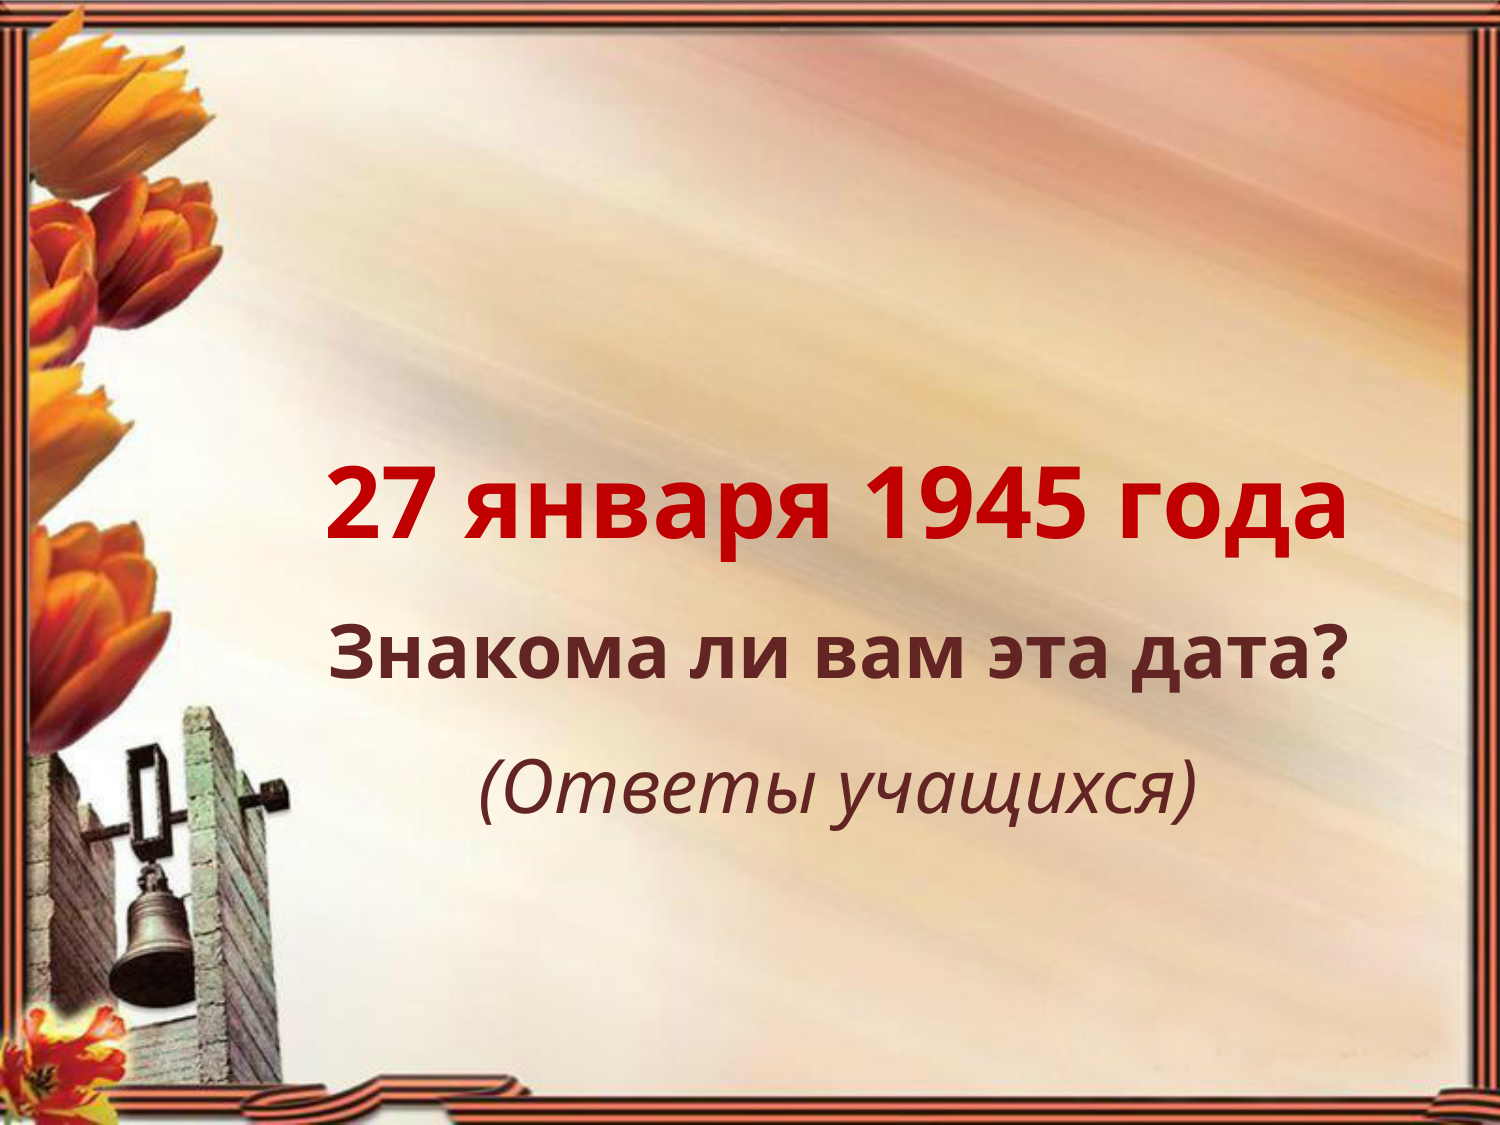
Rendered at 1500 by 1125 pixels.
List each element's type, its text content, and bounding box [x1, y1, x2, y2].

picture [0, 0, 1500, 1125]
title 27 января 1945 года Знакома ли вам эта дата? (Ответы учащихся) [230, 208, 1447, 1080]
